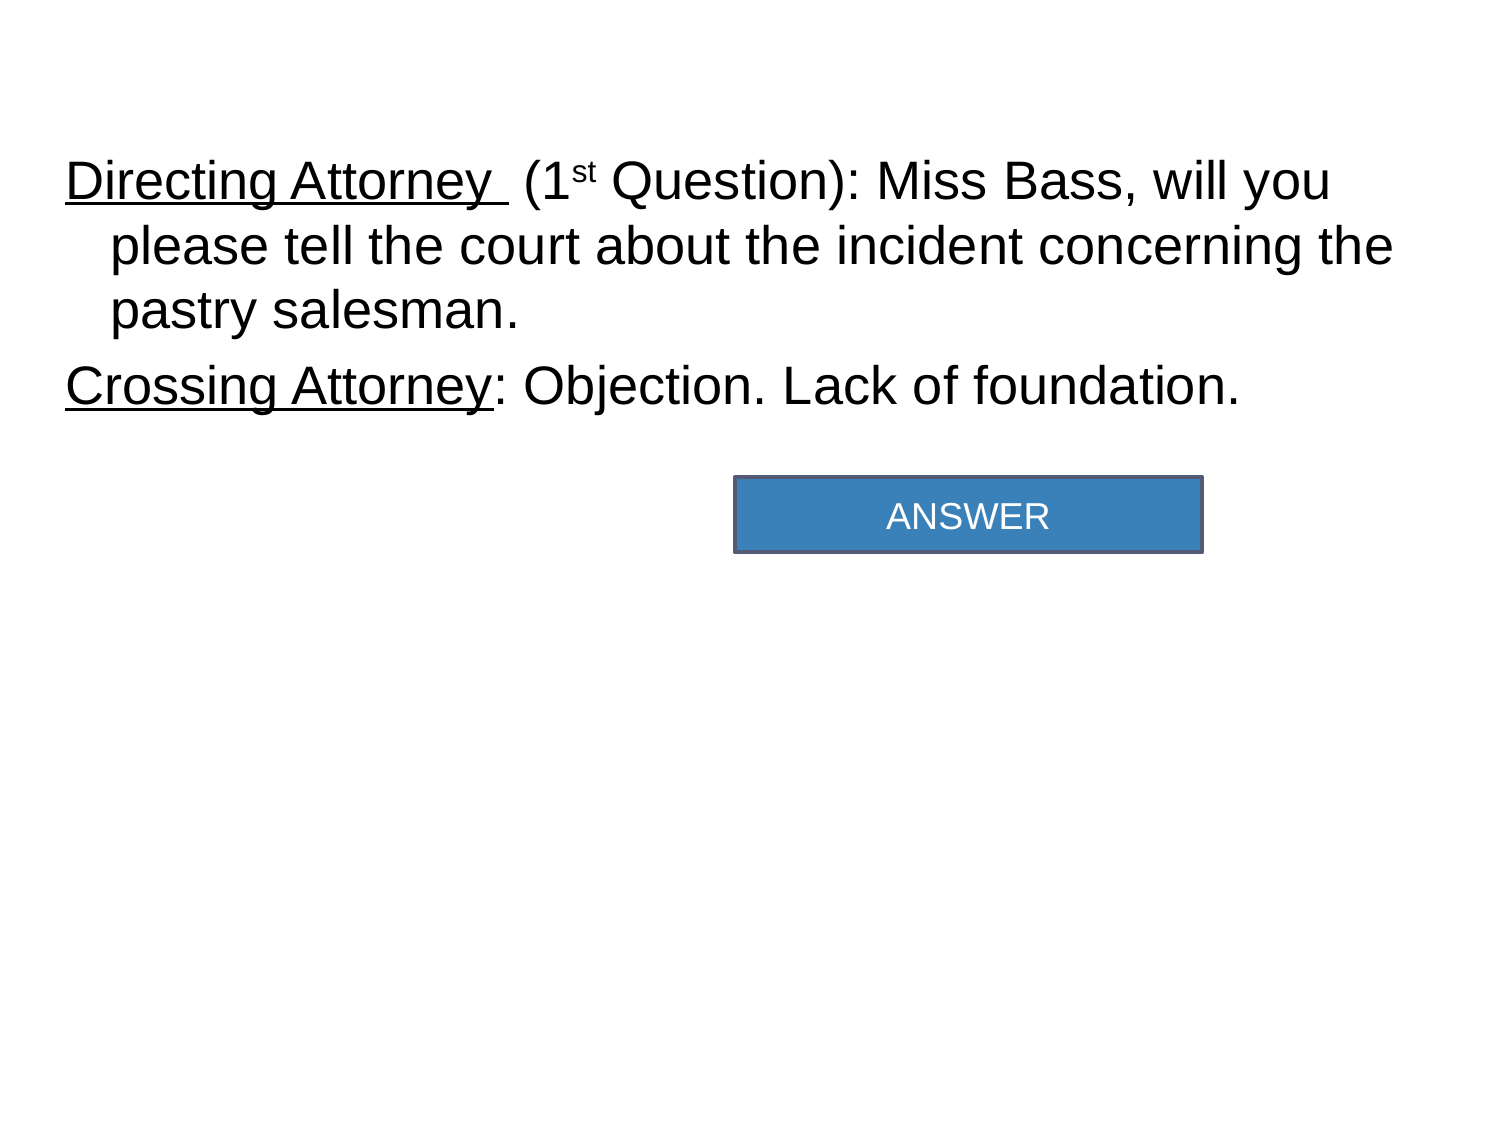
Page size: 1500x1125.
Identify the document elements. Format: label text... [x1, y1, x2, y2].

text_box ANSWER [734, 477, 1203, 553]
list Directing Attorney (1st Question): Miss Bass, will you please tell the court about the incident concerning the pastry salesman. Crossing Attorney: Objection. Lack of foundation. [50, 137, 1425, 1038]
